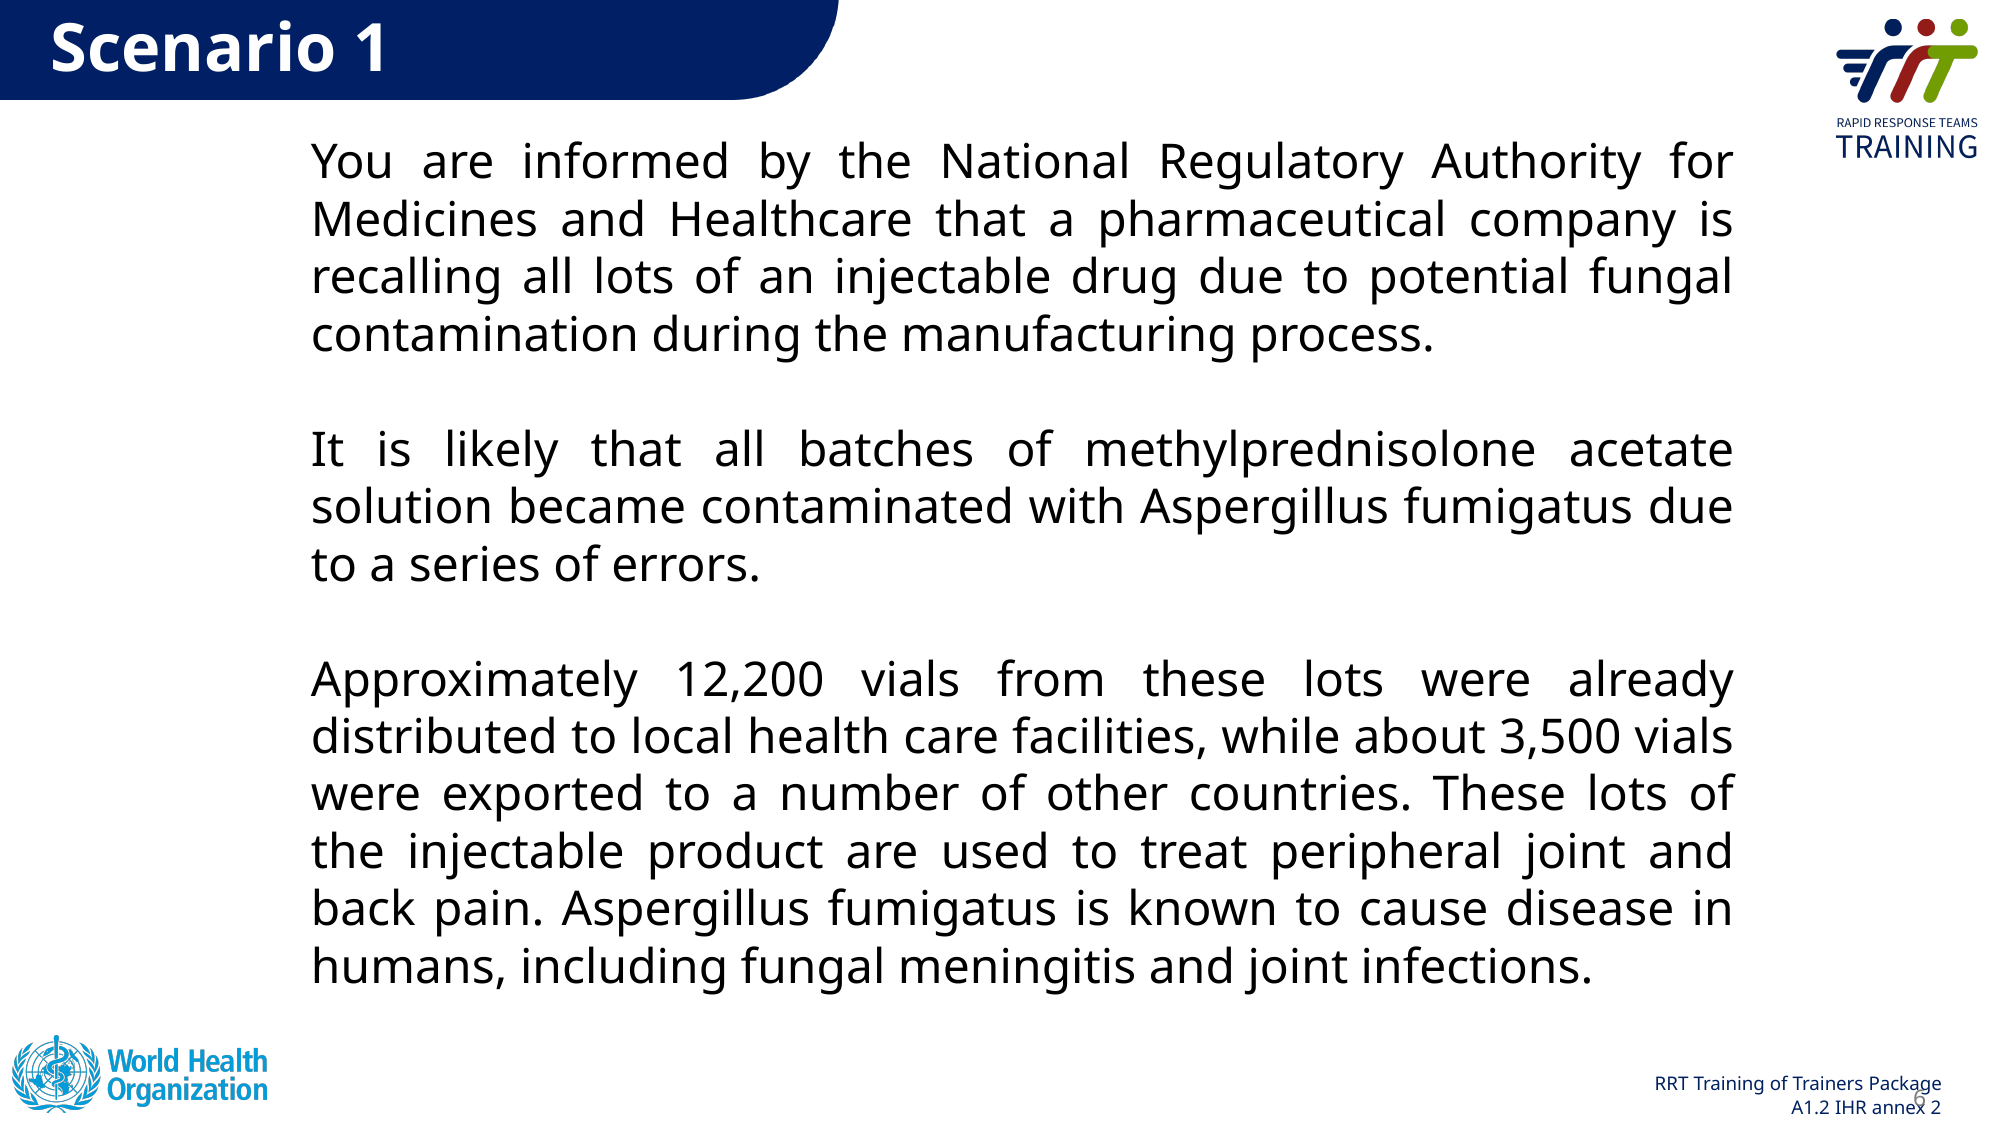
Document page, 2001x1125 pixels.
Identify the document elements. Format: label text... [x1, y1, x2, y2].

picture [58, 1050, 64, 1058]
picture [12, 1035, 267, 1113]
text_box You are informed by the National Regulatory Authority for Medicines and Healthcare that a pharmaceutical company is recalling all lots of an injectable drug due to potential fungal contamination during the manufacturing process. It is likely that all batches of methylprednisolone acetate solution became contaminated with Aspergillus fumigatus due to a series of errors. Approximately 12,200 vials from these lots were already distributed to local health care facilities, while about 3,500 vials were exported to a number of other countries. These lots of the injectable product are used to treat peripheral joint and back pain. Aspergillus fumigatus is known to cause disease in humans, including fungal meningitis and joint infections. [303, 123, 1744, 1001]
picture [12, 1083, 48, 1113]
title Scenario 1 [42, 6, 826, 112]
picture [1835, 19, 1978, 167]
picture [0, 0, 839, 100]
